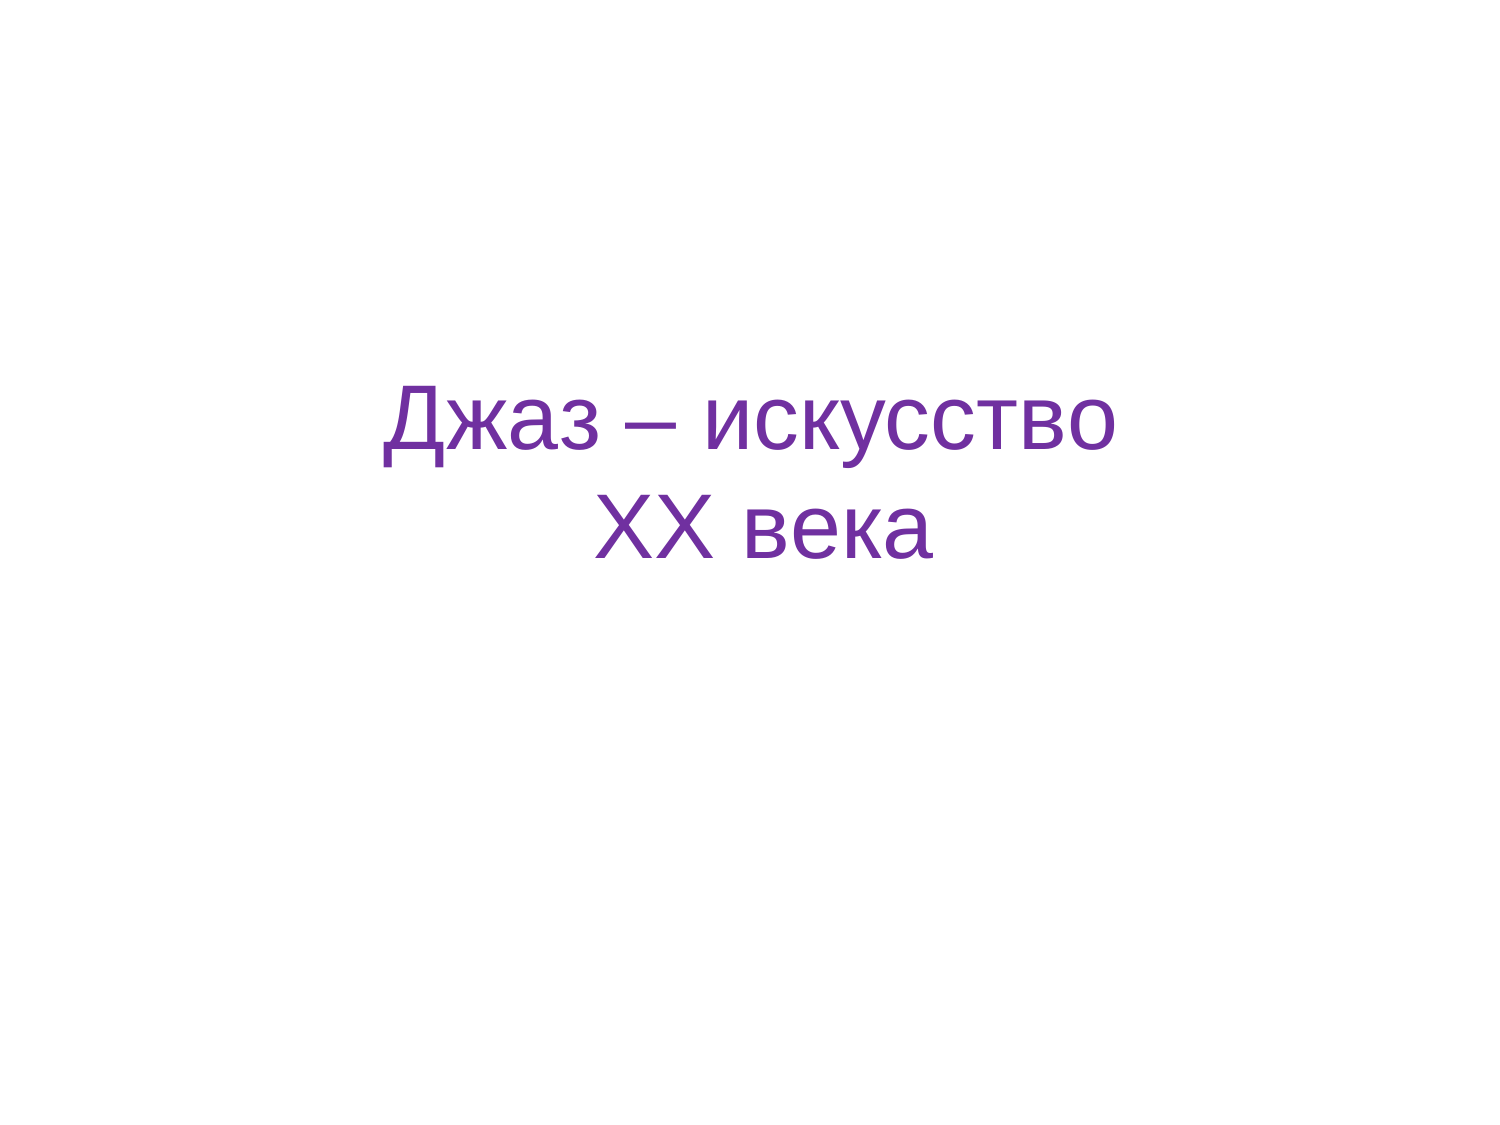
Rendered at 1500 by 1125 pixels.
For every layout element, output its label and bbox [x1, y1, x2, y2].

text_box [0, 0, 1500, 1125]
